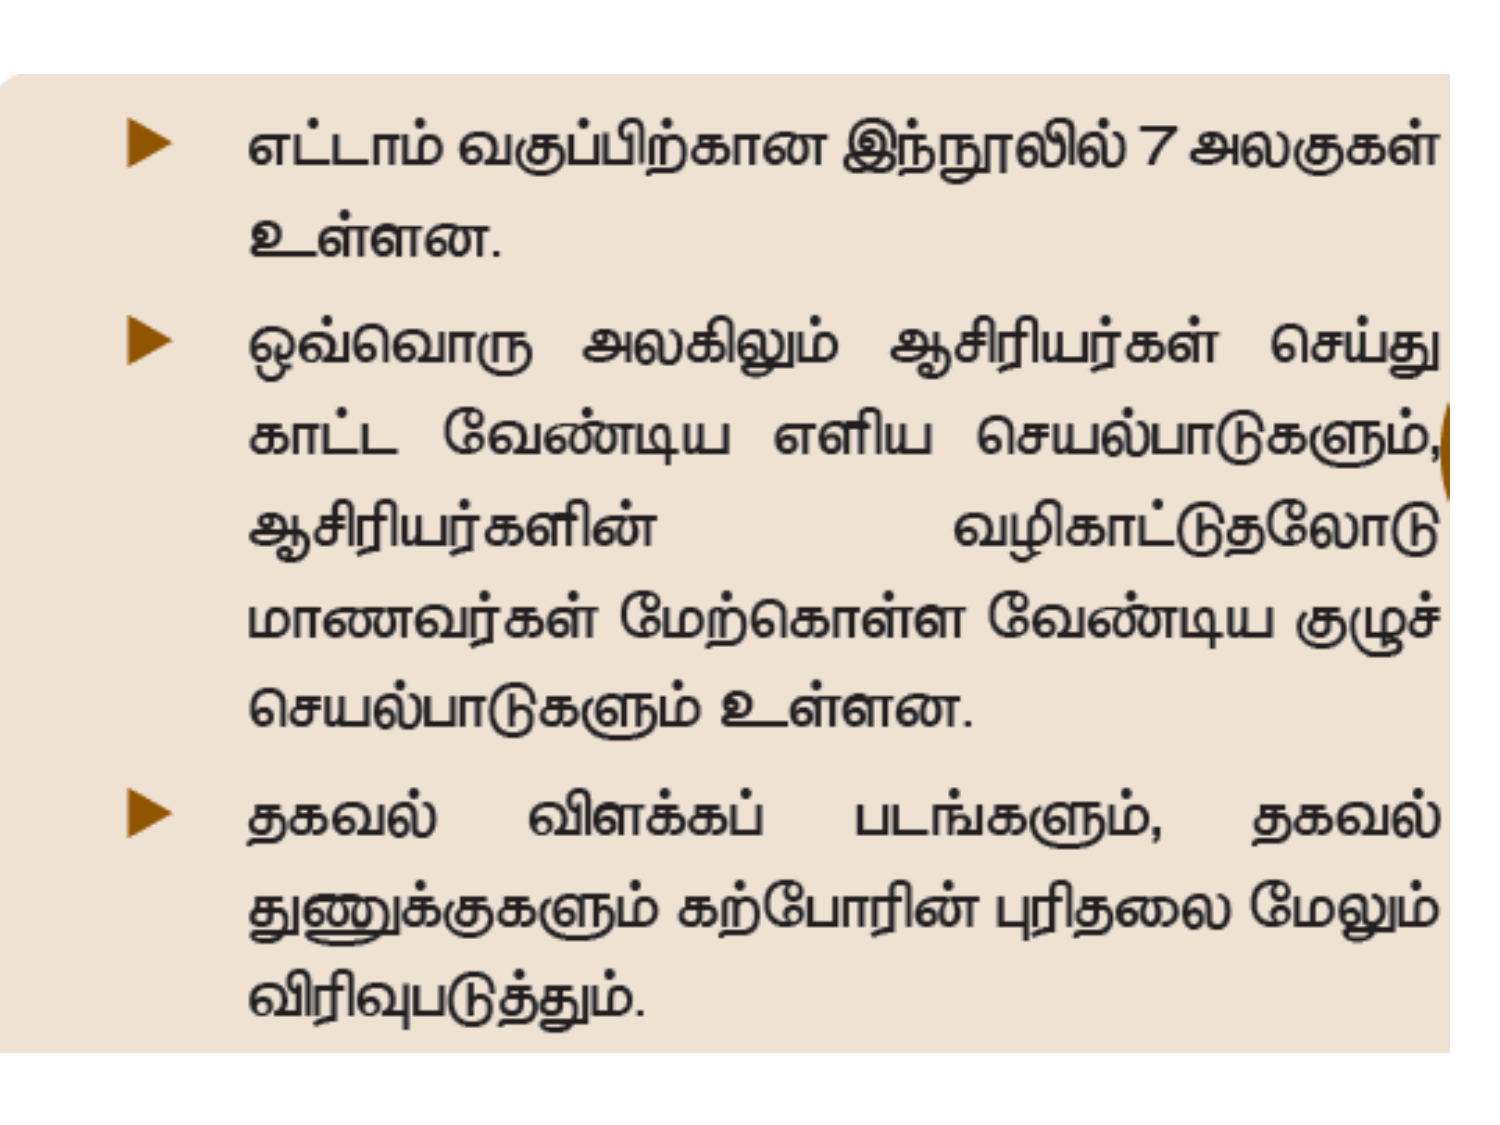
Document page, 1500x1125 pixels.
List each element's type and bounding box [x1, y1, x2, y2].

list [0, 74, 1451, 1053]
